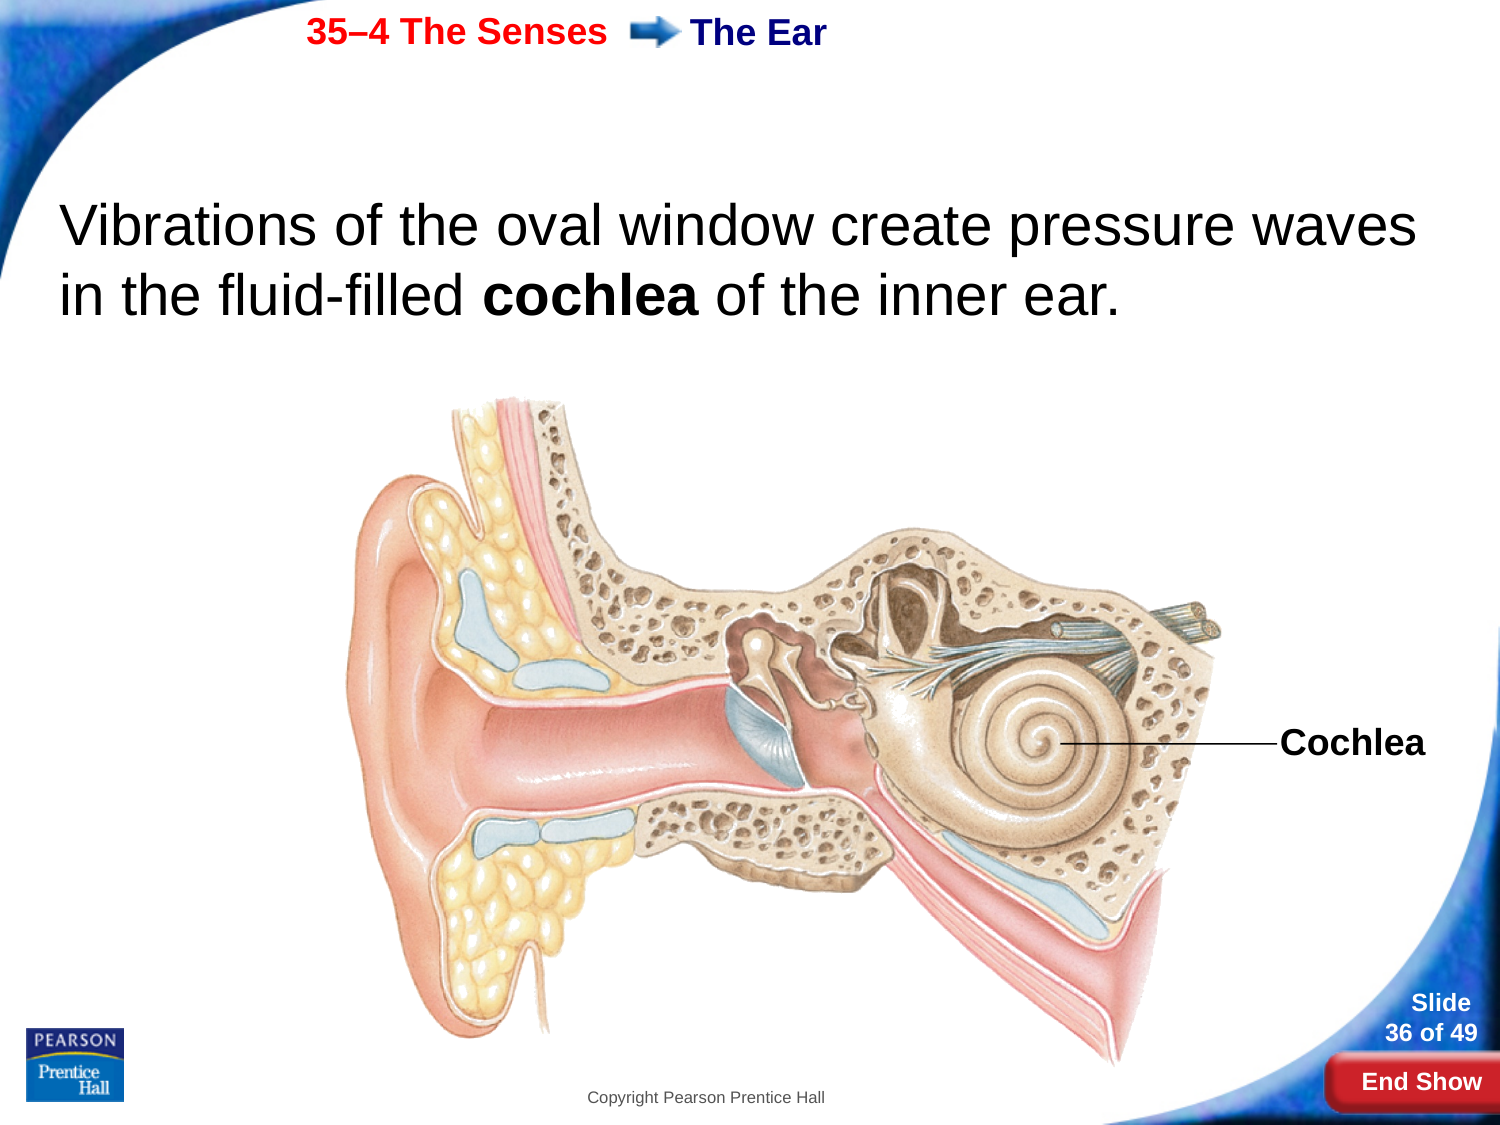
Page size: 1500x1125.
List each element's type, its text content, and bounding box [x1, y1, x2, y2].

list Vibrations of the oval window create pressure waves in the fluid-filled cochlea of the inner ear. [44, 179, 1463, 976]
picture [0, 0, 1500, 1125]
text_box Cochlea [1296, 710, 1461, 771]
title The Ear [674, 0, 1344, 76]
